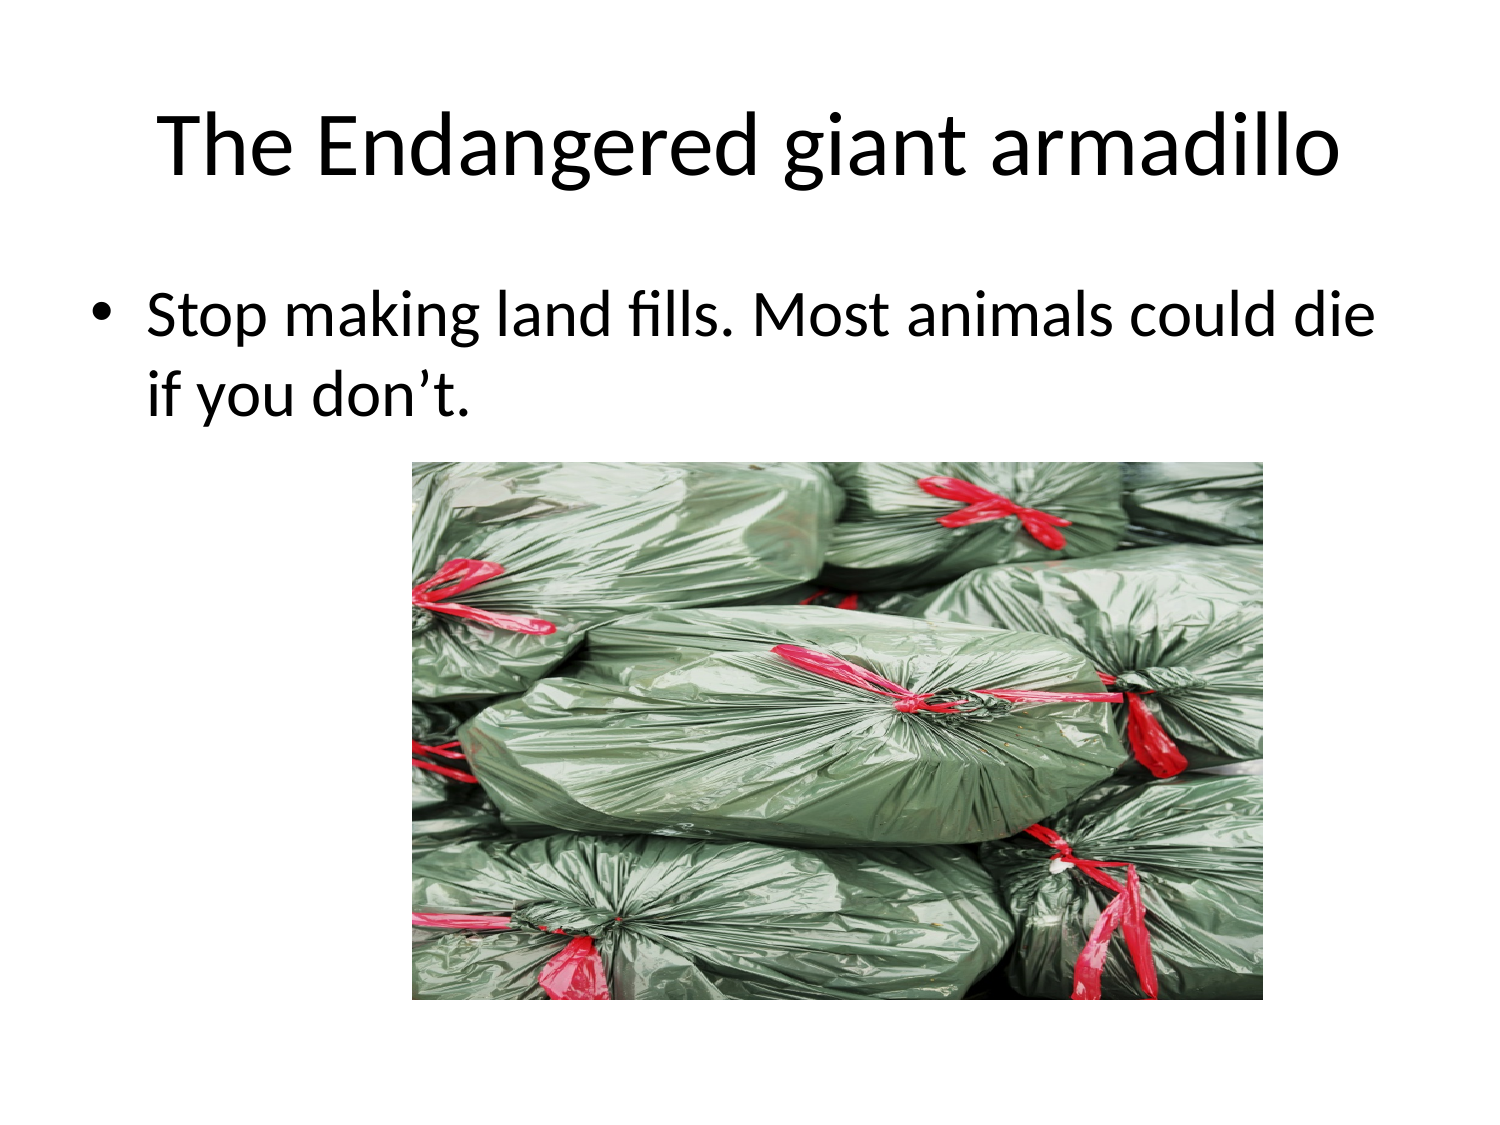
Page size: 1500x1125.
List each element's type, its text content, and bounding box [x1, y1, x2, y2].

list Stop making land fills. Most animals could die if you don’t. [75, 262, 1425, 1005]
title The Endangered giant armadillo [75, 45, 1425, 233]
picture [412, 462, 1263, 1001]
